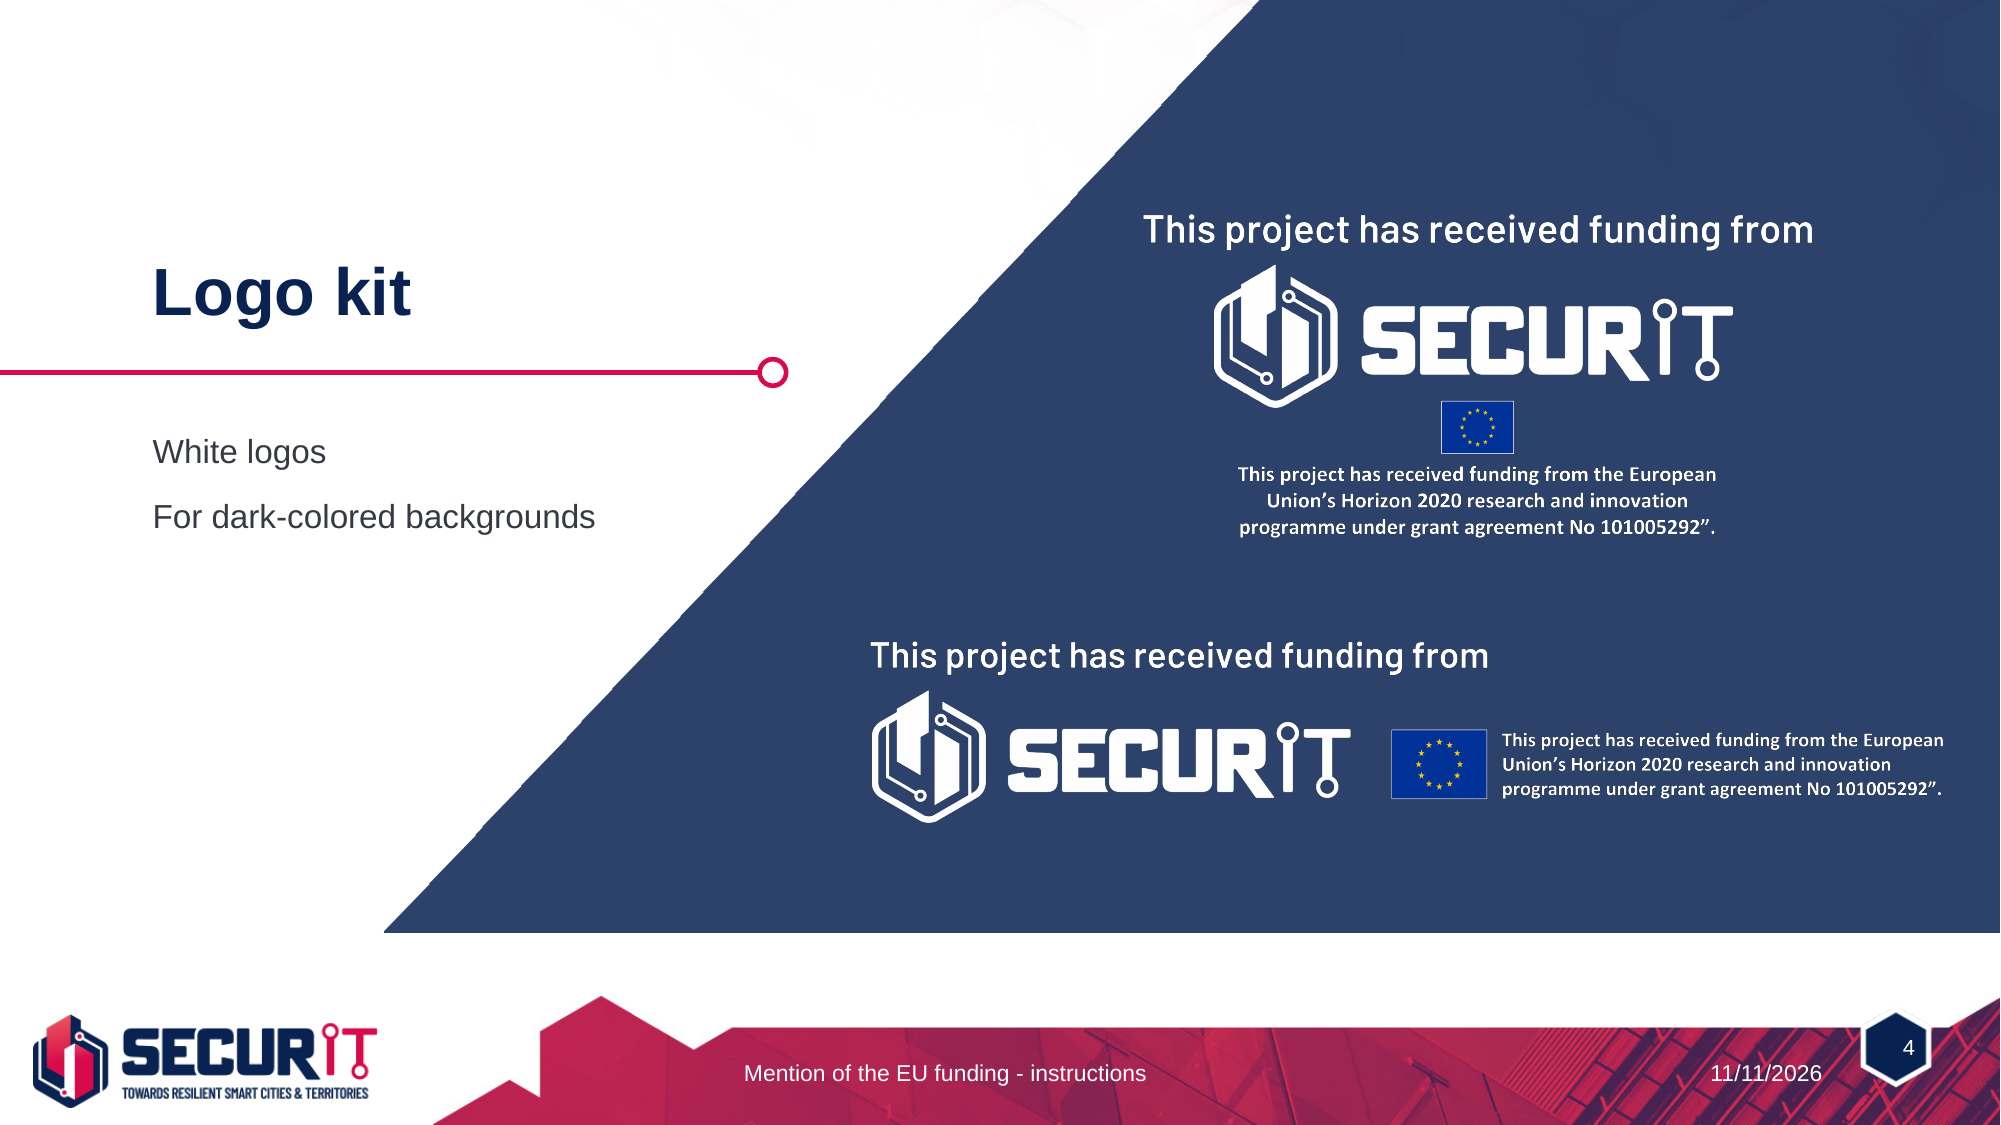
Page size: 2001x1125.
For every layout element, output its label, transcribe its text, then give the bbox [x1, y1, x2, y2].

footer Mention of the EU funding - instructions [728, 1042, 1550, 1103]
picture [433, 993, 2000, 1125]
picture [33, 1014, 378, 1108]
title Logo kit [137, 75, 383, 338]
picture [383, 0, 2000, 933]
slide_number 4 [1860, 1017, 1930, 1077]
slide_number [1590, 1042, 1838, 1103]
list White logos For dark-colored backgrounds [137, 418, 783, 963]
